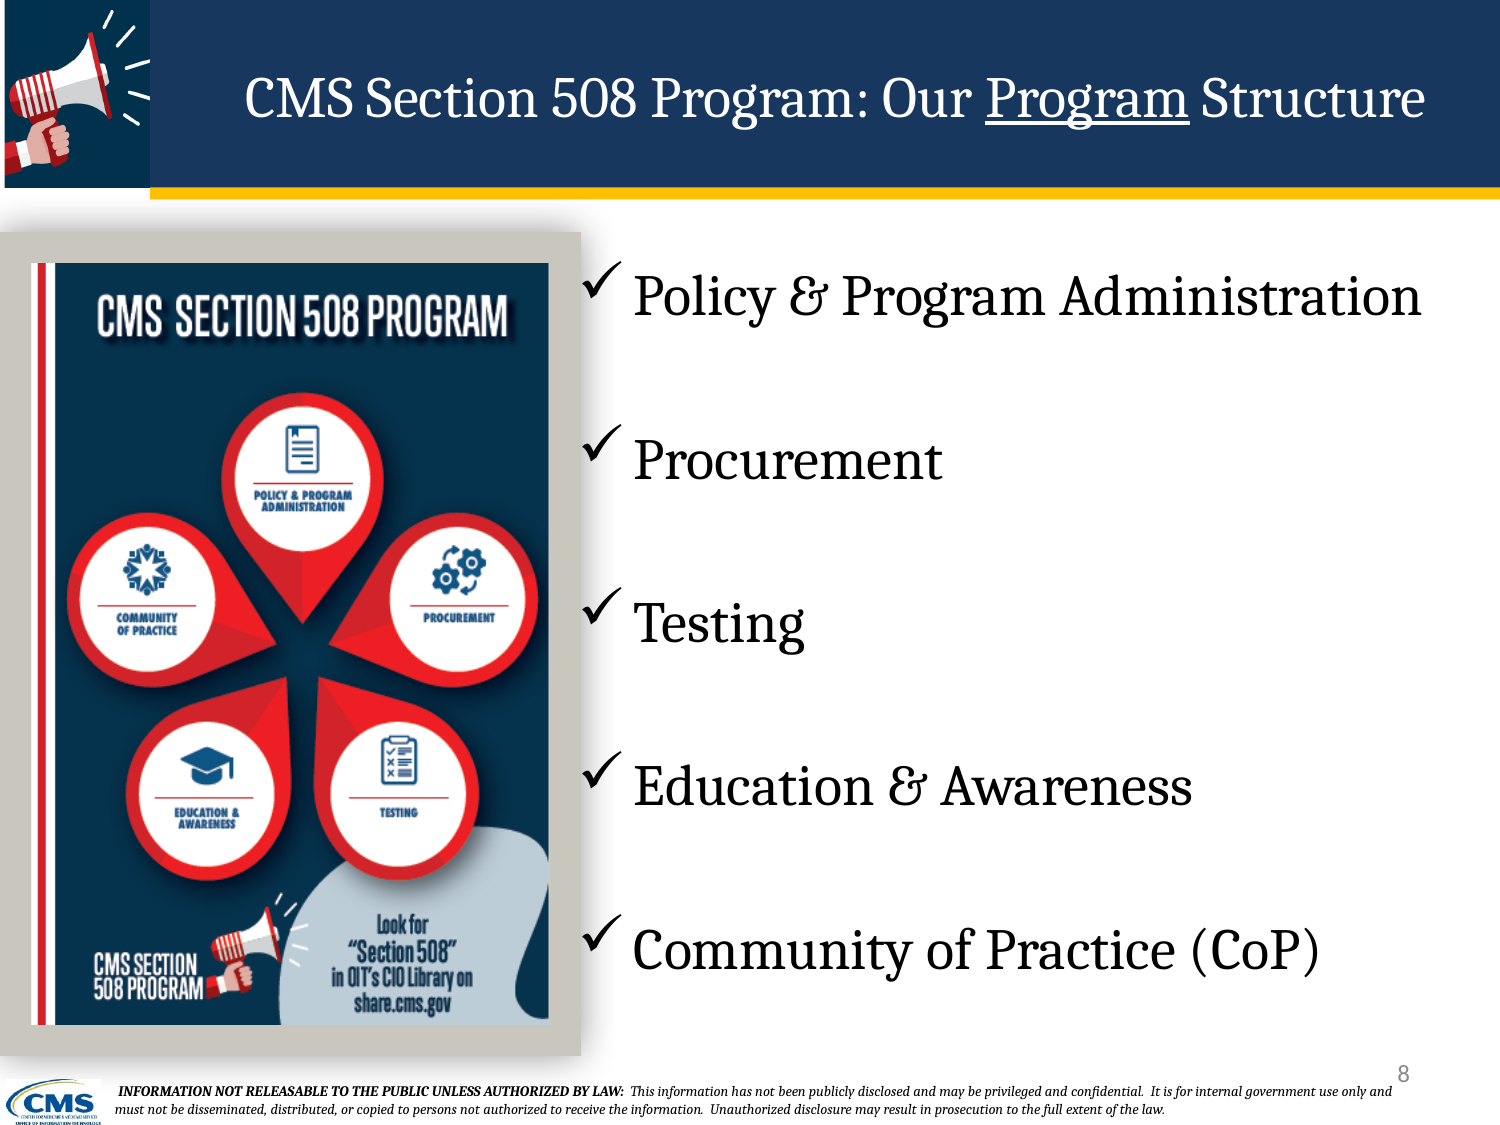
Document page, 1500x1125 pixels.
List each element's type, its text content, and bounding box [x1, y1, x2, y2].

picture [30, 263, 551, 1026]
slide_number 8 [1074, 1042, 1425, 1103]
title CMS Section 508 Program: Our Program Structure [163, 0, 1500, 188]
picture [4, 0, 163, 188]
list Policy & Program Administration Procurement Testing Education & Awareness Community of Practice (CoP) [562, 249, 1500, 880]
text_box INFORMATION NOT RELEASABLE TO THE PUBLIC UNLESS AUTHORIZED BY LAW: This information has not been publicly disclosed and may be privileged and confidential. It is for internal government use only and must not be disseminated, distributed, or copied to persons not authorized to receive the information. Unauthorized disclosure may result in prosecution to the full extent of the law. [100, 1074, 1413, 1125]
picture [5, 1079, 101, 1125]
